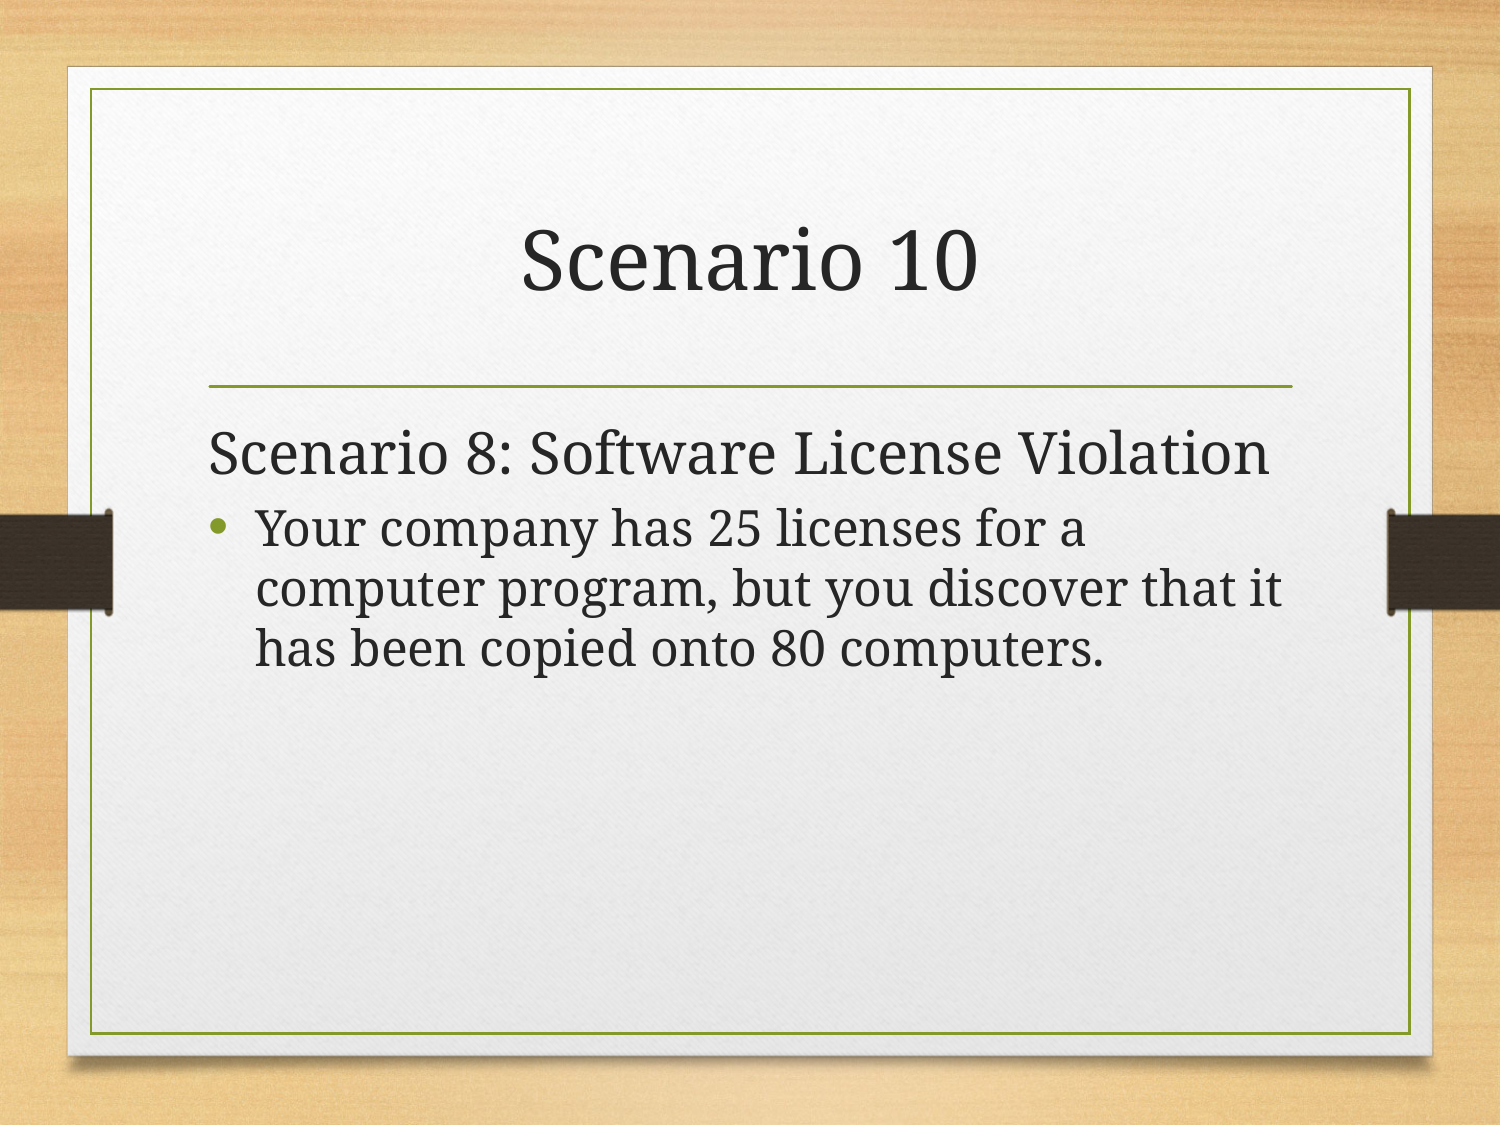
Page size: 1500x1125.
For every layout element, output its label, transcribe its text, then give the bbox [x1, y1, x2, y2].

title Scenario 10 [193, 150, 1309, 365]
picture [0, 0, 1500, 1125]
list Scenario 8: Software License Violation Your company has 25 licenses for a computer program, but you discover that it has been copied onto 80 computers. [193, 408, 1309, 974]
